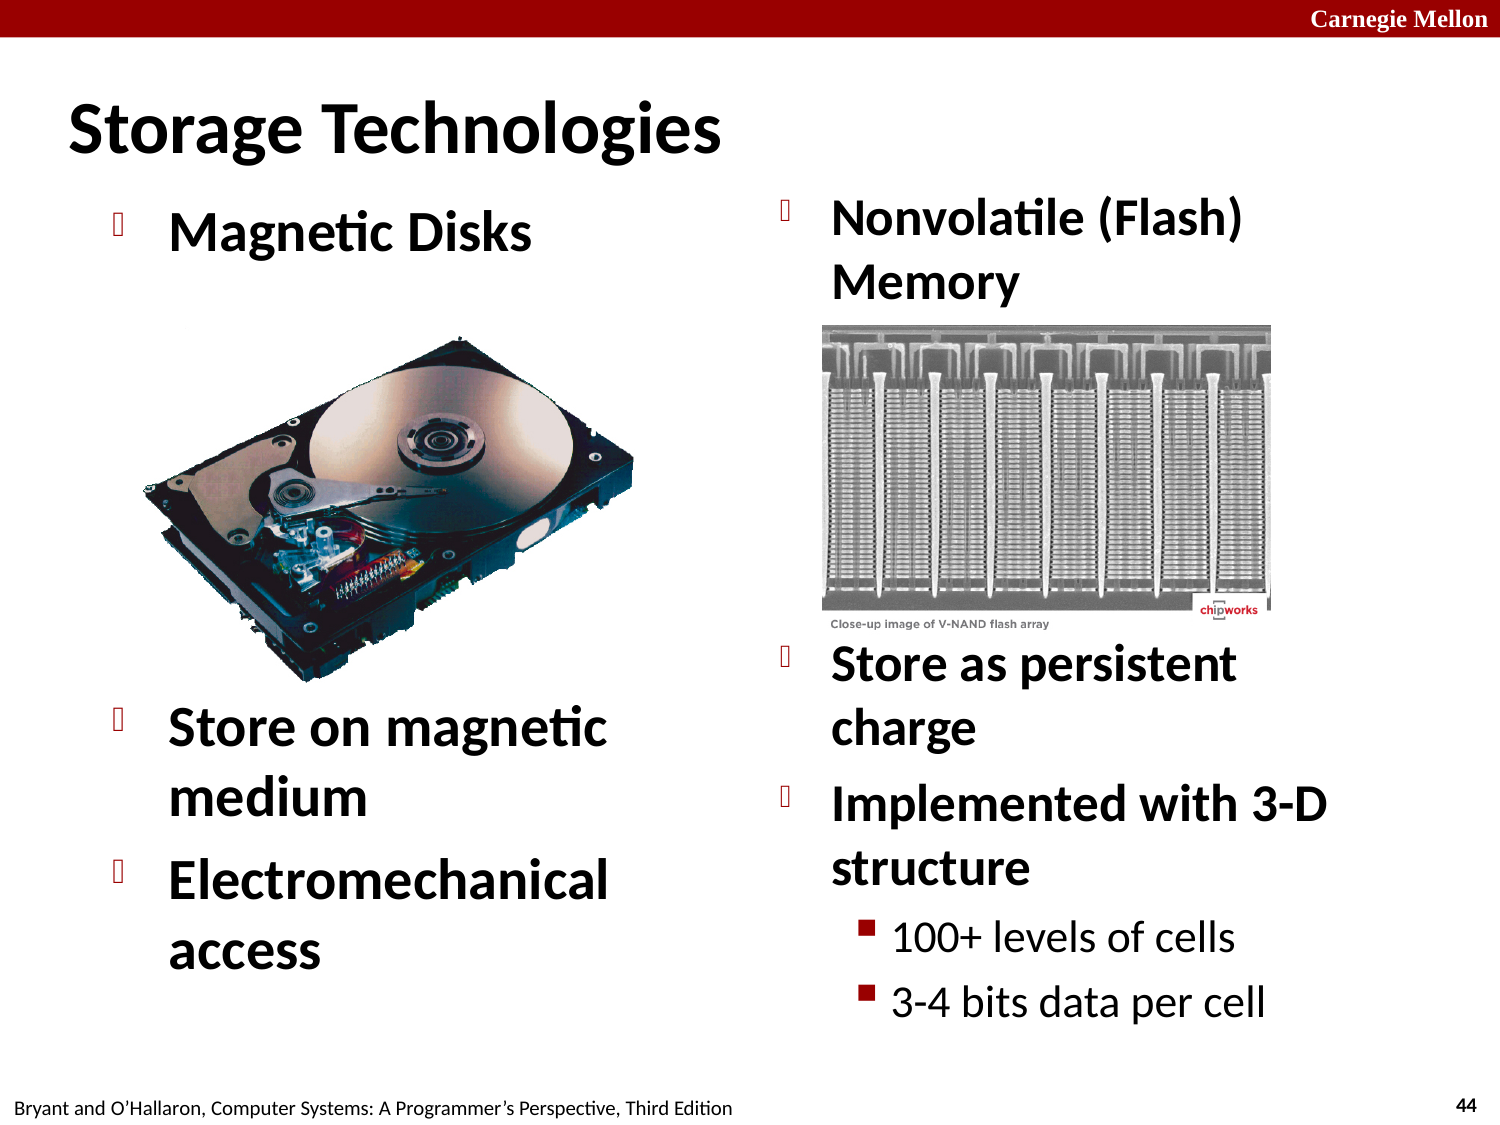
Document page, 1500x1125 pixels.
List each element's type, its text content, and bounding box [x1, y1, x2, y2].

list Magnetic Disks Store on magnetic medium Electromechanical access [104, 185, 741, 1040]
slide_number 44 [1448, 1084, 1488, 1123]
title Storage Technologies [60, 60, 1308, 187]
text_box Nonvolatile (Flash) Memory Store as persistent charge Implemented with 3-D structure 100+ levels of cells 3-4 bits data per cell [772, 174, 1393, 1039]
picture [822, 324, 1271, 635]
picture [136, 324, 649, 689]
